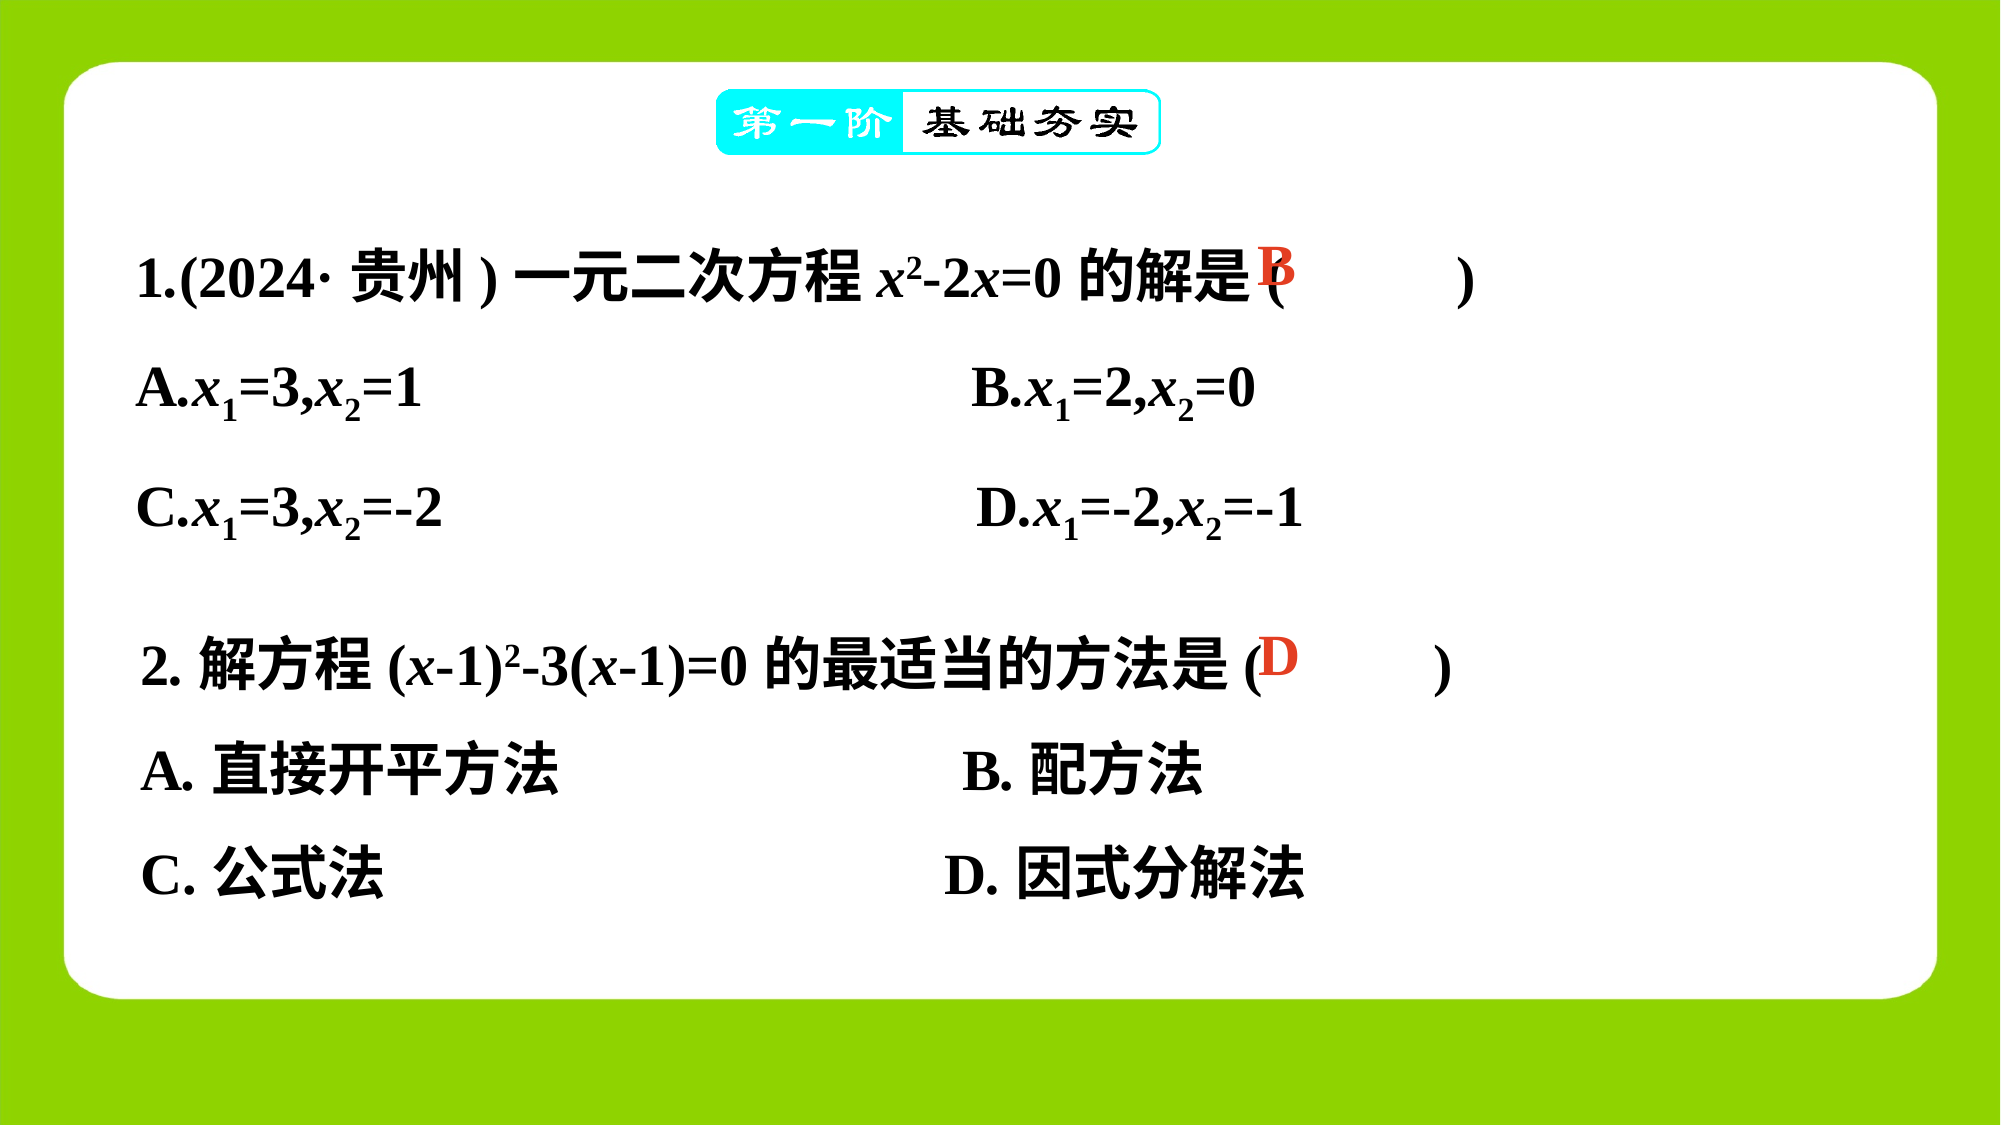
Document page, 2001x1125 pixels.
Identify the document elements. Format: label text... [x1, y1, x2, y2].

text_box 2.解方程(x-1)2-3(x-1)=0的最适当的方法是( ) A.直接开平方法 B.配方法 C.公式法 D.因式分解法 [125, 584, 1532, 915]
text_box B [1242, 219, 1319, 305]
text_box 1.(2024·贵州)一元二次方程x2-2x=0的解是( ) A.x1=3,x2=1 B.x1=2,x2=0 C.x1=3,x2=-2 D.x1=-2,x2=-1 [120, 196, 1798, 555]
picture [0, 0, 2001, 1125]
text_box D [1244, 609, 1320, 695]
